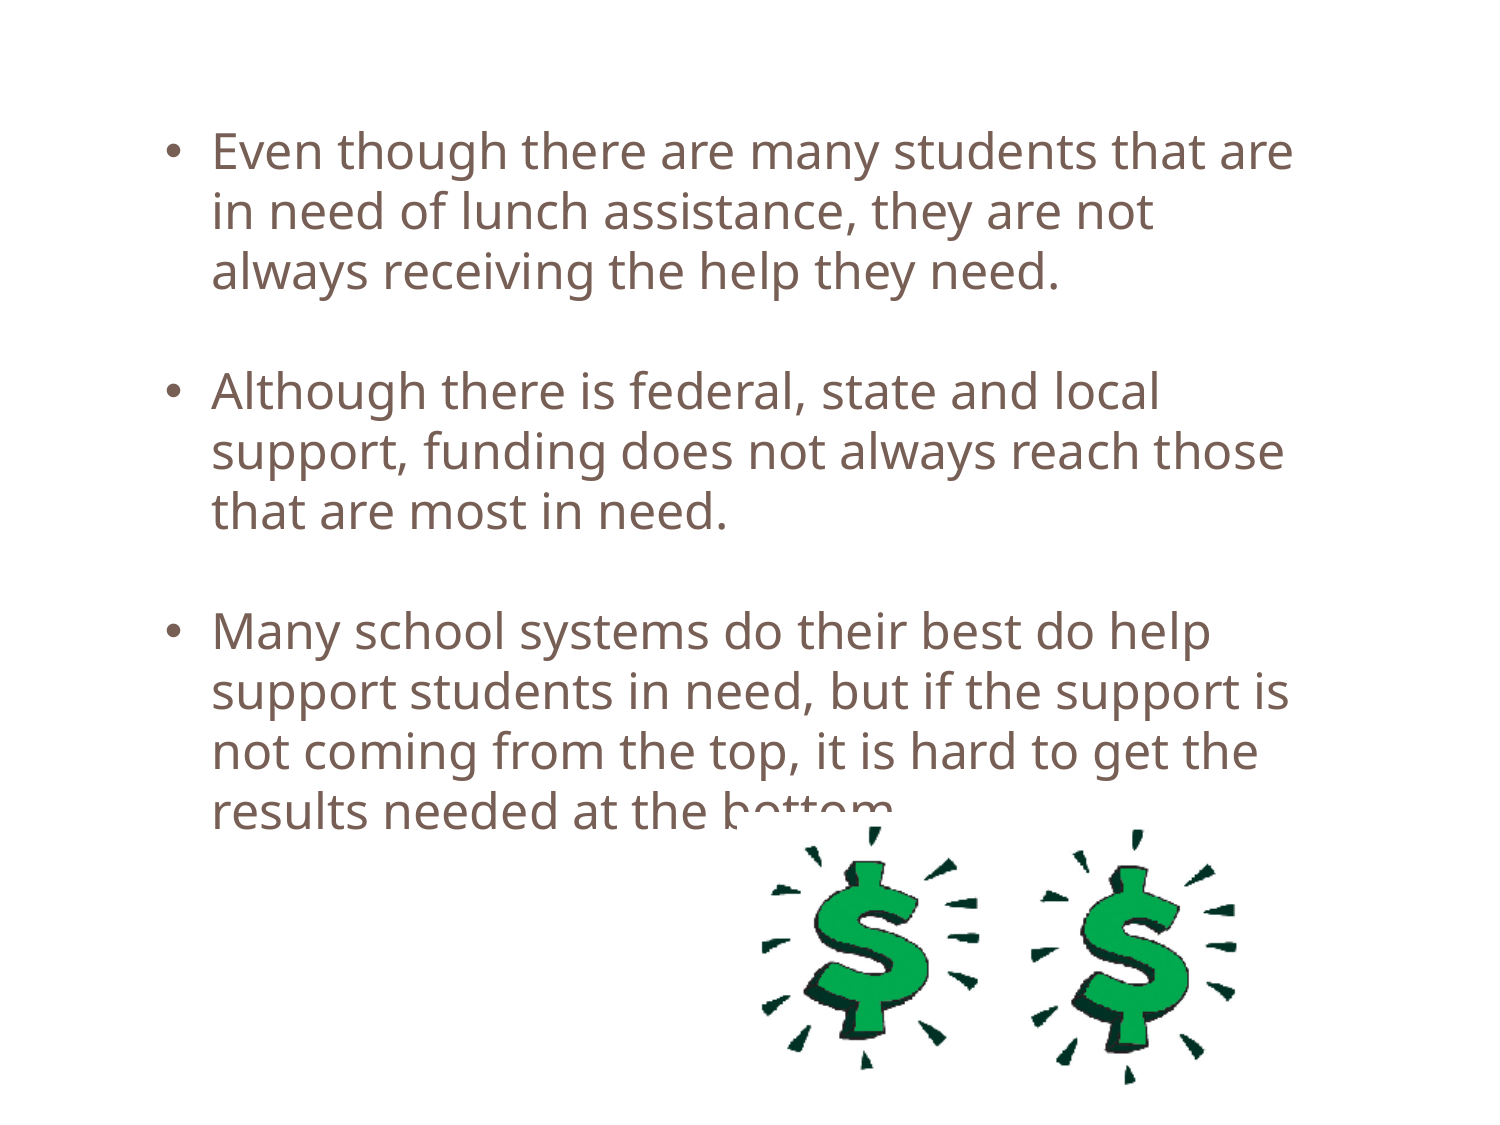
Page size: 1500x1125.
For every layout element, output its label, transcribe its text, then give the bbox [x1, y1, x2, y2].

text_box Even though there are many students that are in need of lunch assistance, they are not always receiving the help they need. Although there is federal, state and local support, funding does not always reach those that are most in need. Many school systems do their best do help support students in need, but if the support is not coming from the top, it is hard to get the results needed at the bottom. [150, 112, 1325, 848]
picture [737, 812, 1251, 1097]
